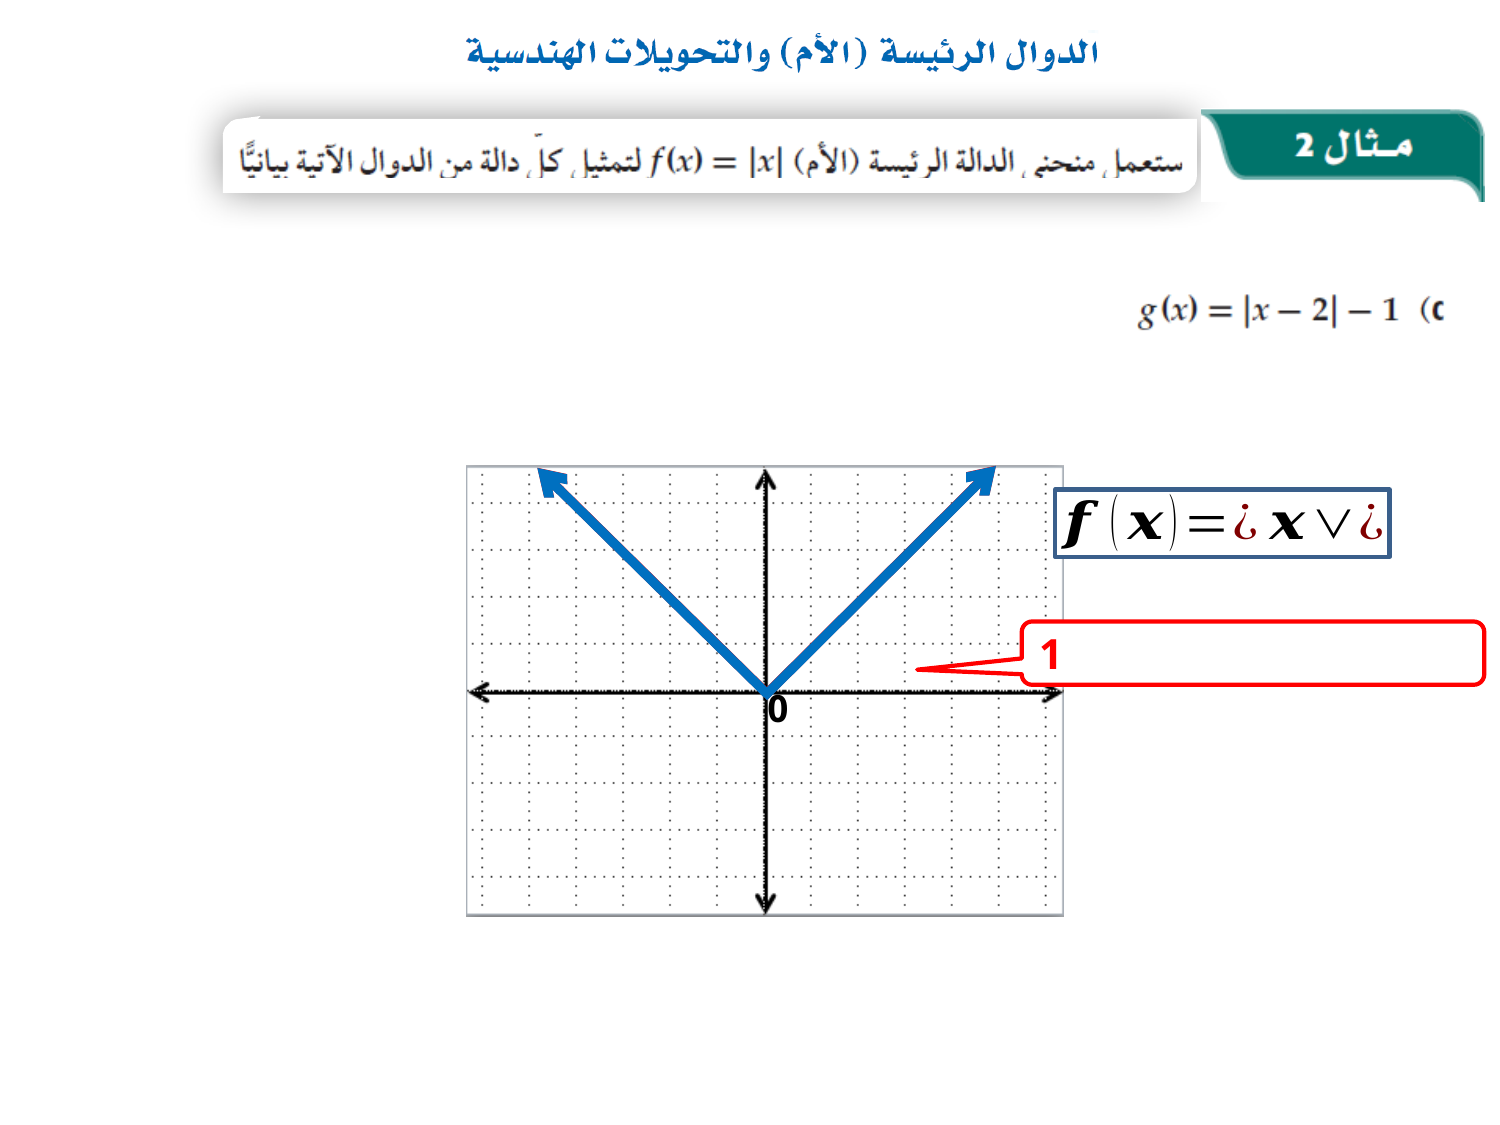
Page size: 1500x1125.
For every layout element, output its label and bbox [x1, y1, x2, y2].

picture [229, 125, 1190, 186]
text_box [466, 464, 1064, 917]
picture [1137, 290, 1448, 335]
picture [466, 30, 1099, 73]
text_box [537, 467, 999, 696]
picture [1201, 107, 1485, 203]
